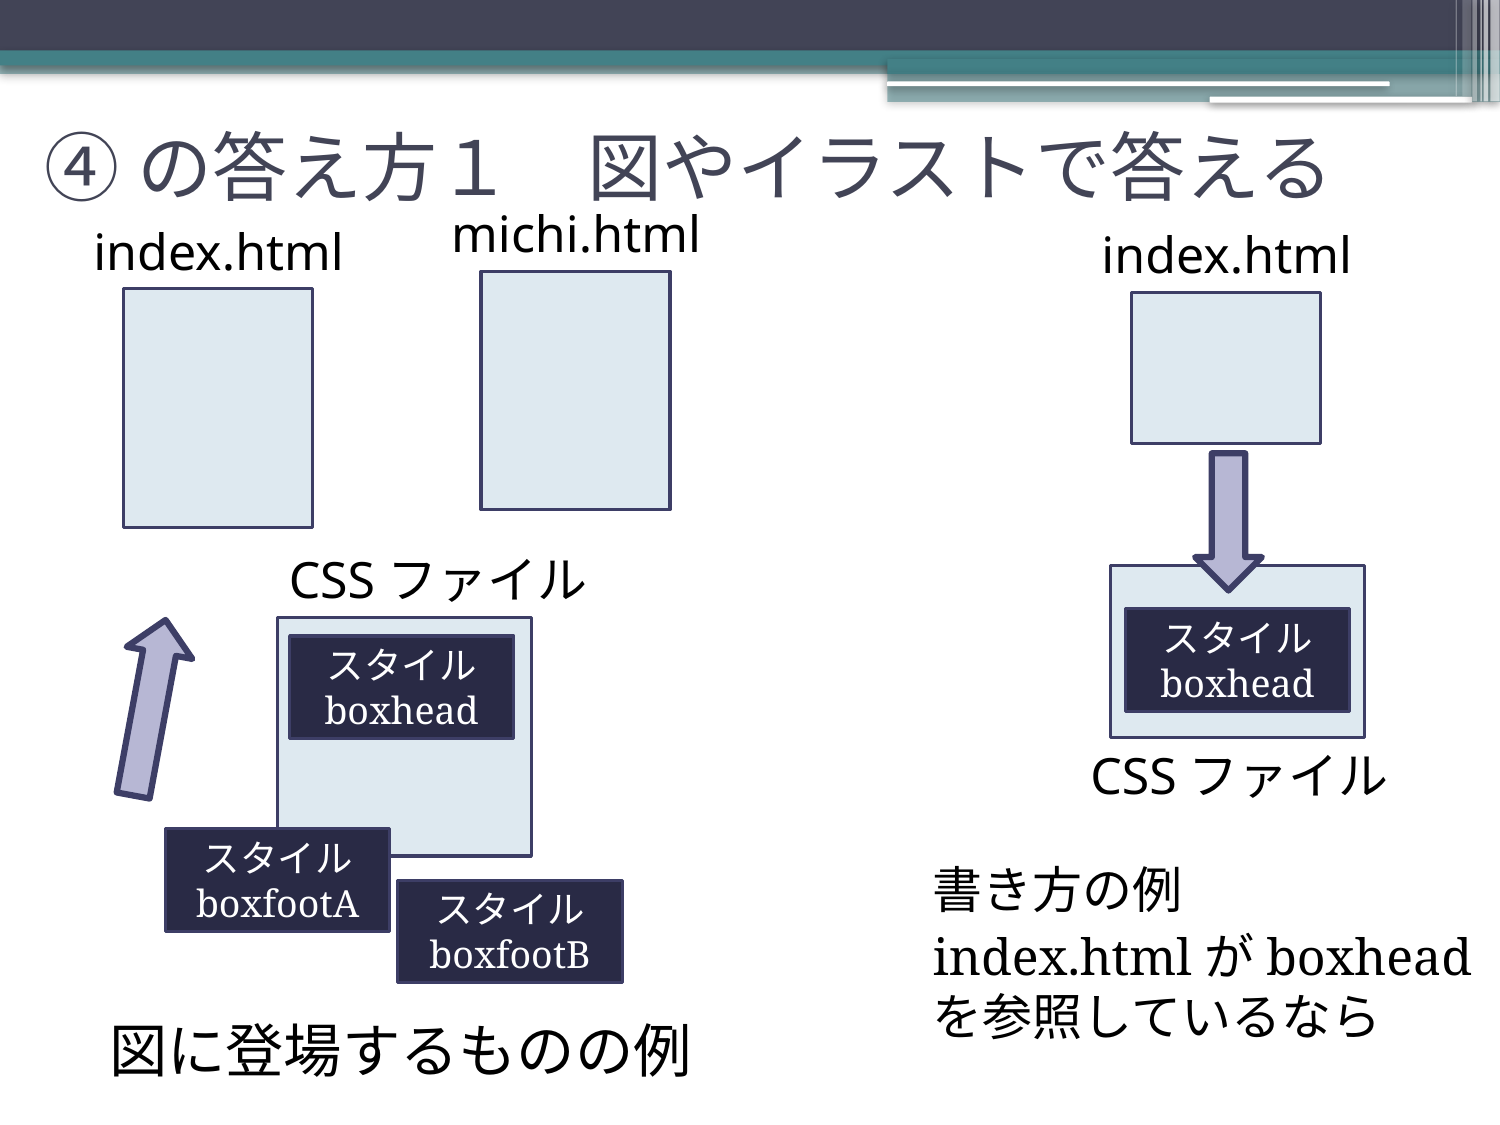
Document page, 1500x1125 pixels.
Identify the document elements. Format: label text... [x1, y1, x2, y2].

text_box [1130, 292, 1322, 445]
text_box スタイル boxhead [1124, 607, 1351, 713]
text_box [122, 288, 314, 529]
text_box [1193, 451, 1264, 592]
text_box スタイル boxfootB [396, 879, 624, 984]
text_box [1109, 564, 1366, 737]
text_box index.html [1086, 216, 1368, 292]
text_box スタイル boxfootA [164, 827, 391, 933]
text_box ④の答え方１ 図やイラストで答える [29, 78, 1380, 254]
text_box 図に登場するものの例 [76, 1006, 745, 1108]
text_box index.html [78, 212, 360, 288]
text_box [115, 618, 194, 801]
text_box [479, 270, 672, 511]
text_box michi.html [436, 195, 717, 271]
text_box 書き方の例 index.htmlがboxheadを参照しているなら [900, 851, 1491, 1115]
text_box [276, 616, 533, 858]
text_box CSSファイル [273, 540, 602, 616]
text_box CSSファイル [1075, 737, 1404, 813]
text_box スタイル boxhead [288, 634, 515, 740]
